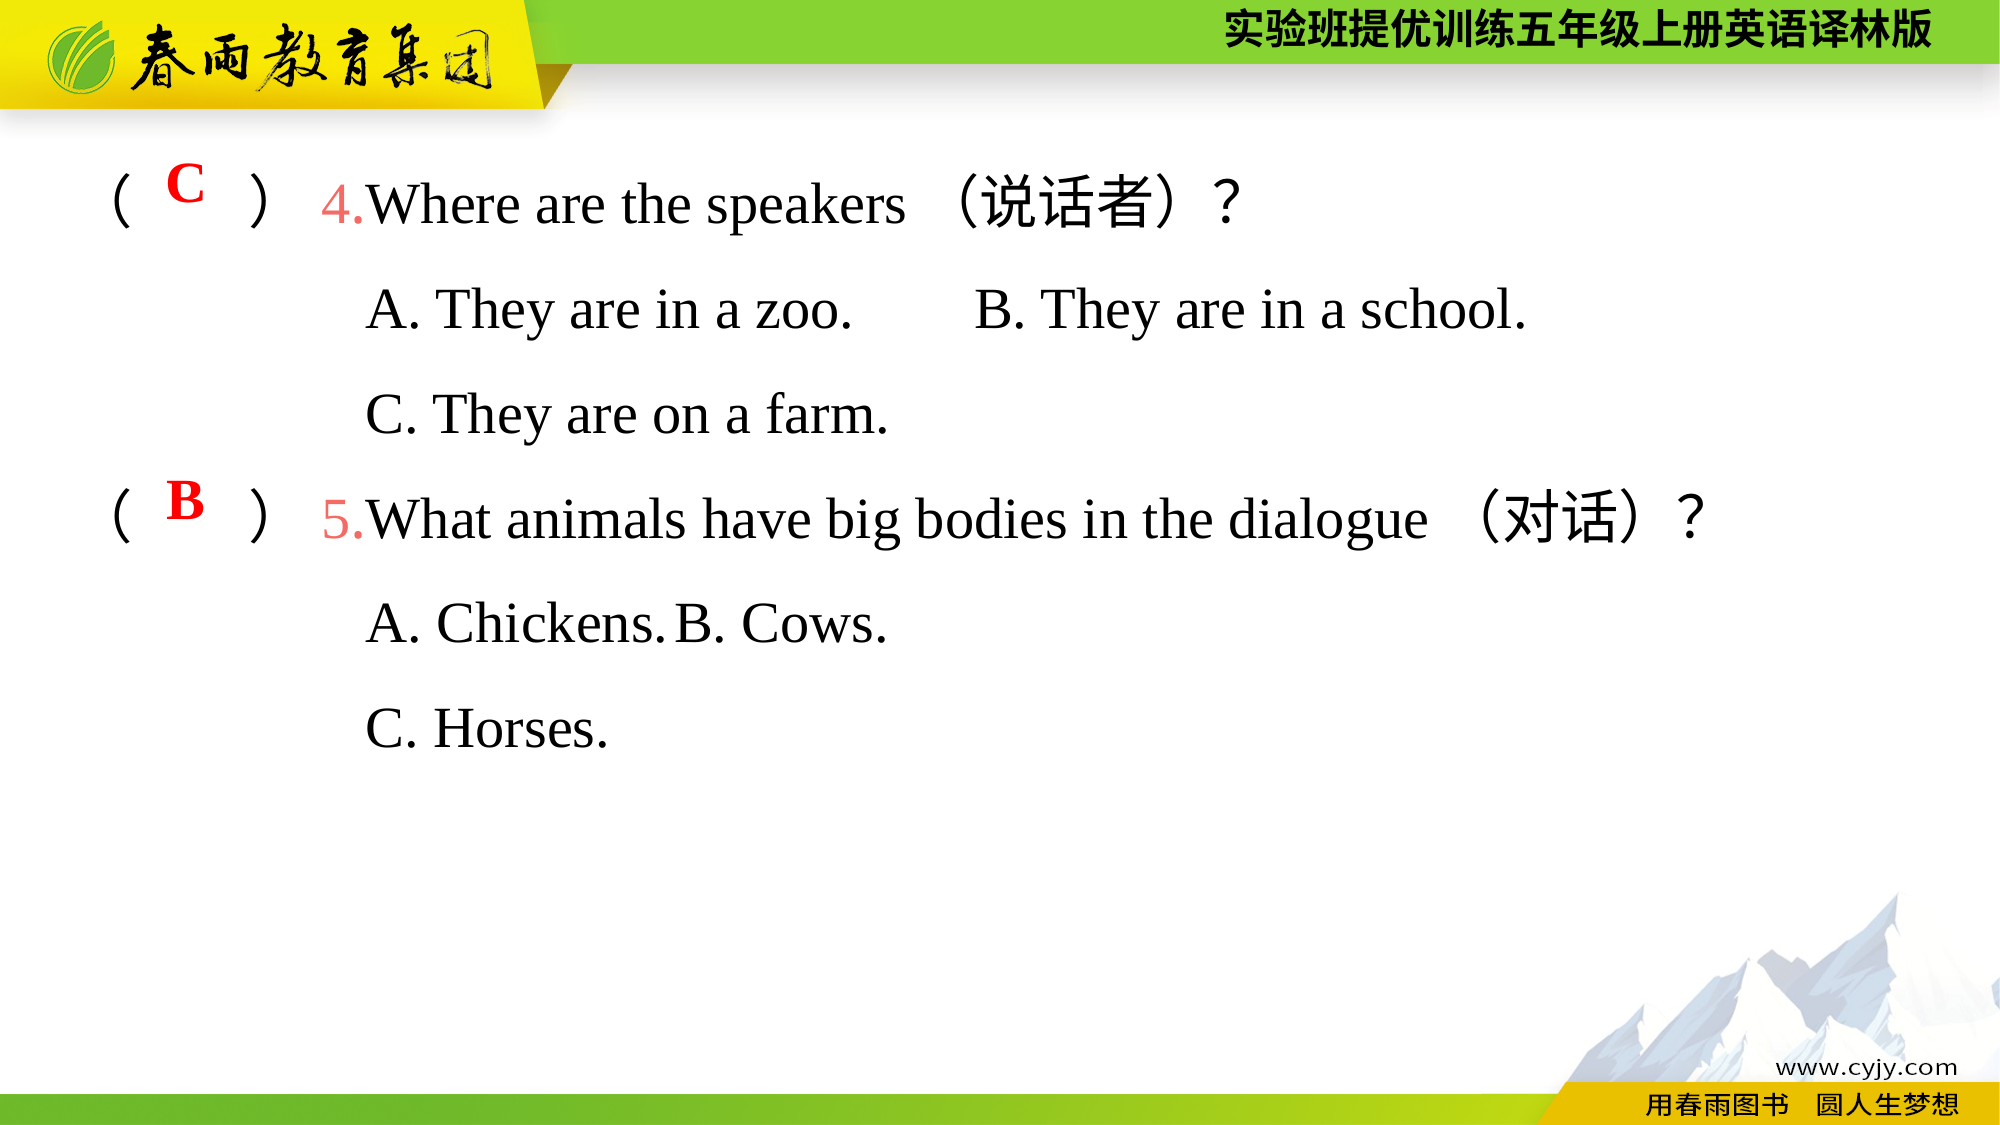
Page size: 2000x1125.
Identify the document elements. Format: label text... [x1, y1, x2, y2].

picture [0, 0, 2000, 1125]
text_box C [150, 137, 223, 222]
text_box B [151, 453, 220, 539]
list （ ）4.Where are the speakers（说话者）？ A. They are in a zoo. B. They are in a school. C. They are on a farm. （ ）5.What animals have big bodies in the dialogue（对话）？ A. Chickens. B. Cows. C. Horses. [59, 122, 1944, 774]
